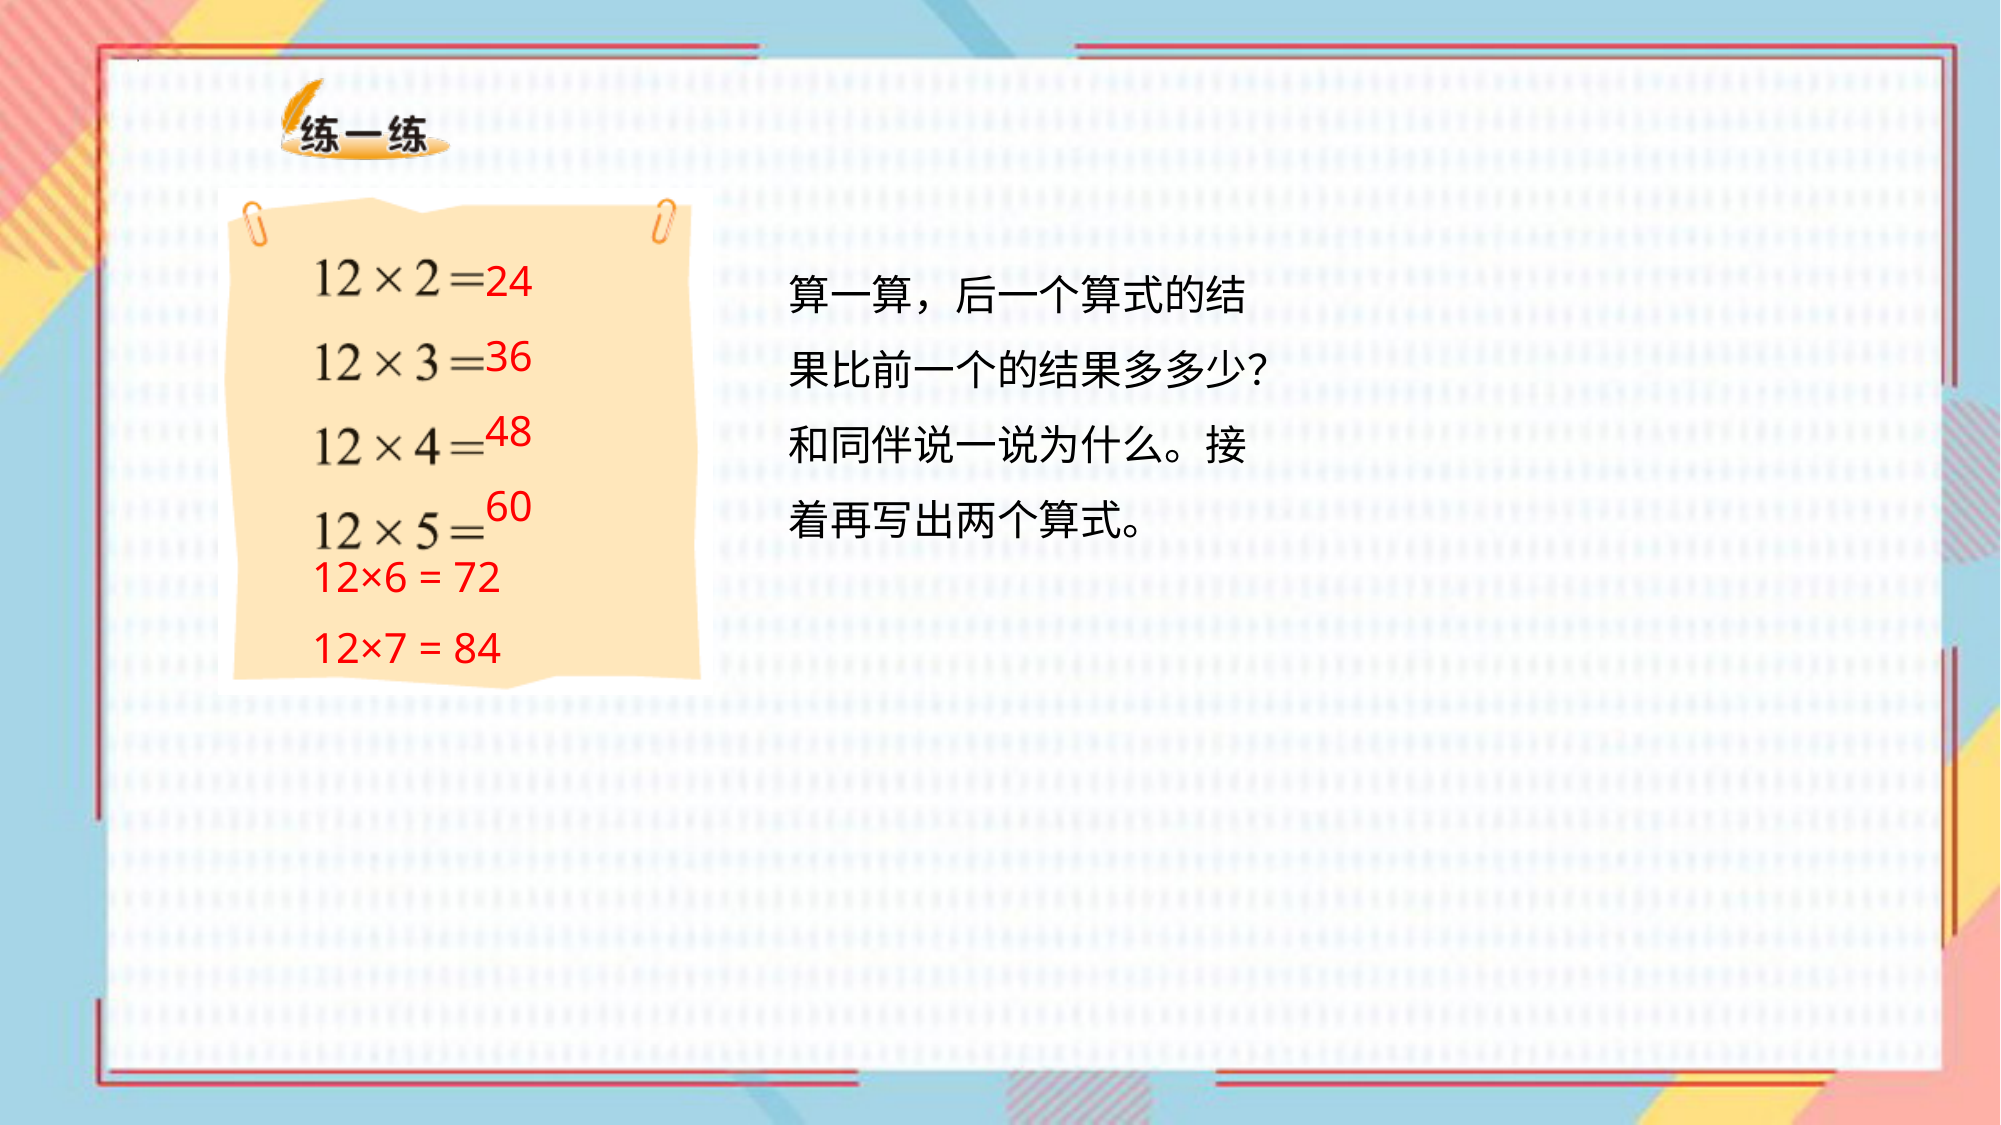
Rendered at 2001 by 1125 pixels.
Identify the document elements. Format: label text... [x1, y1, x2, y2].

text_box 算一算，后一个算式的结果比前一个的结果多多少？和同伴说一说为什么。接着再写出两个算式。 [773, 236, 1278, 551]
picture [0, 0, 2001, 1125]
